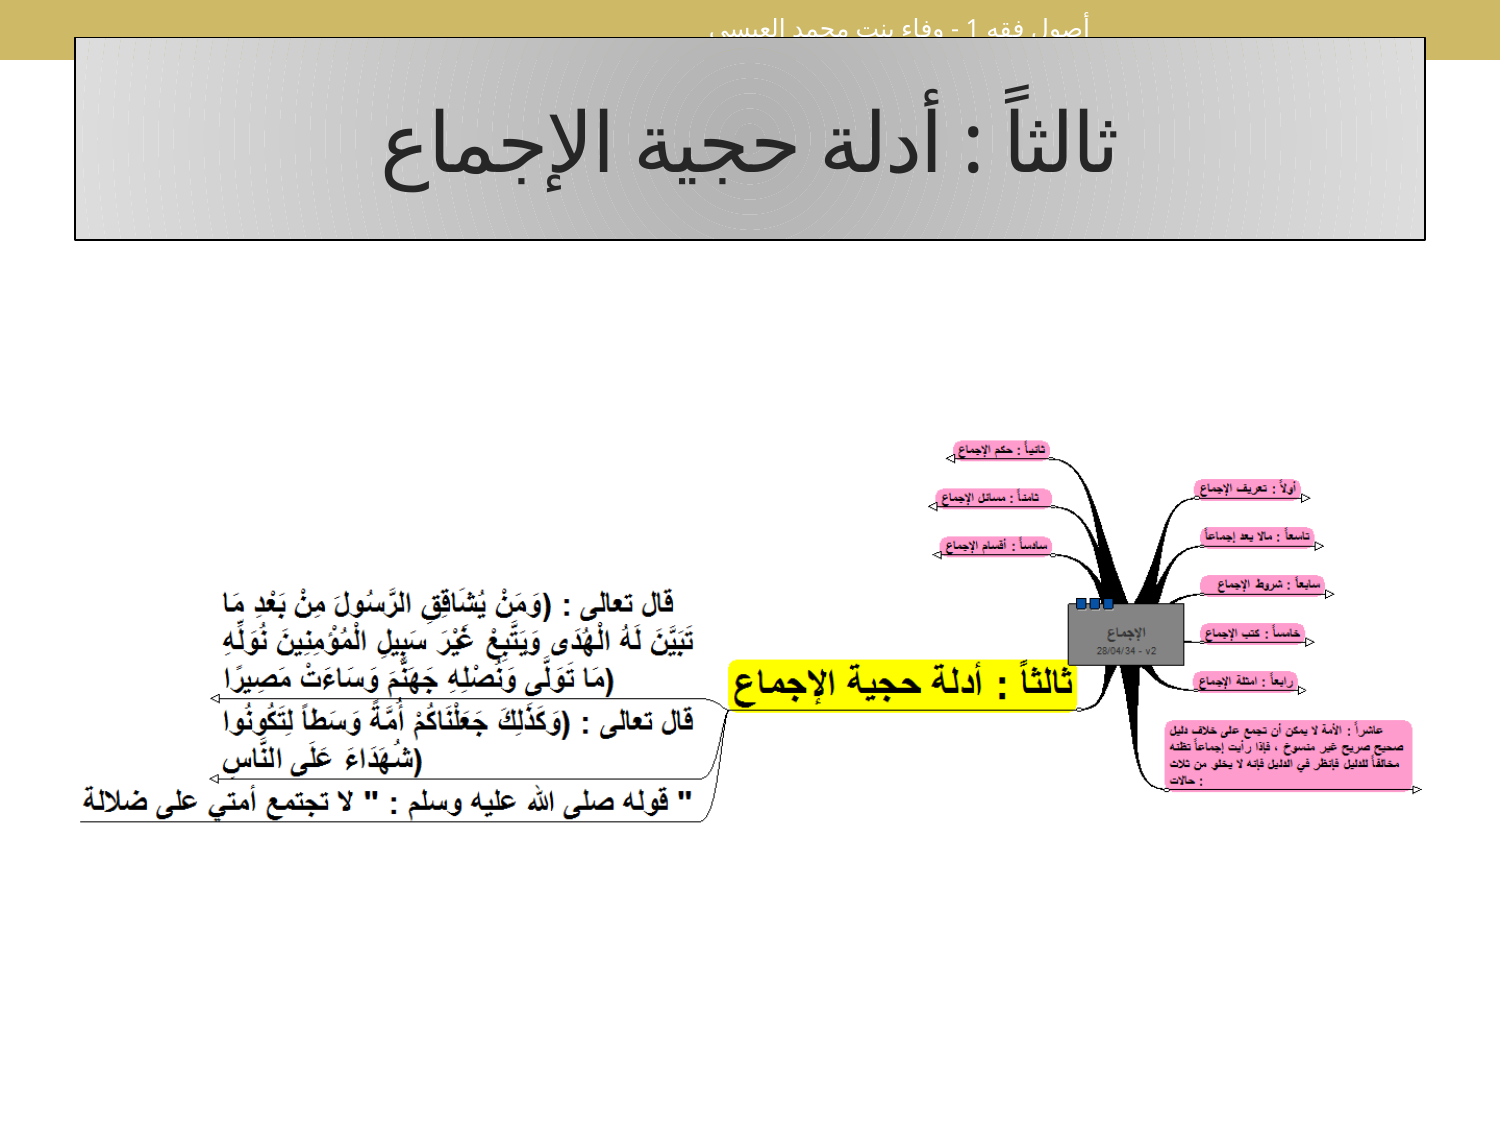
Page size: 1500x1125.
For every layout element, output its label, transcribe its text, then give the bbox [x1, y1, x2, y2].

footer أصول فقه 1 - وفاء بنت محمد العيسى [562, 3, 1238, 57]
picture [74, 262, 1426, 1005]
title ثالثاً : أدلة حجية الإجماع [74, 37, 1426, 241]
